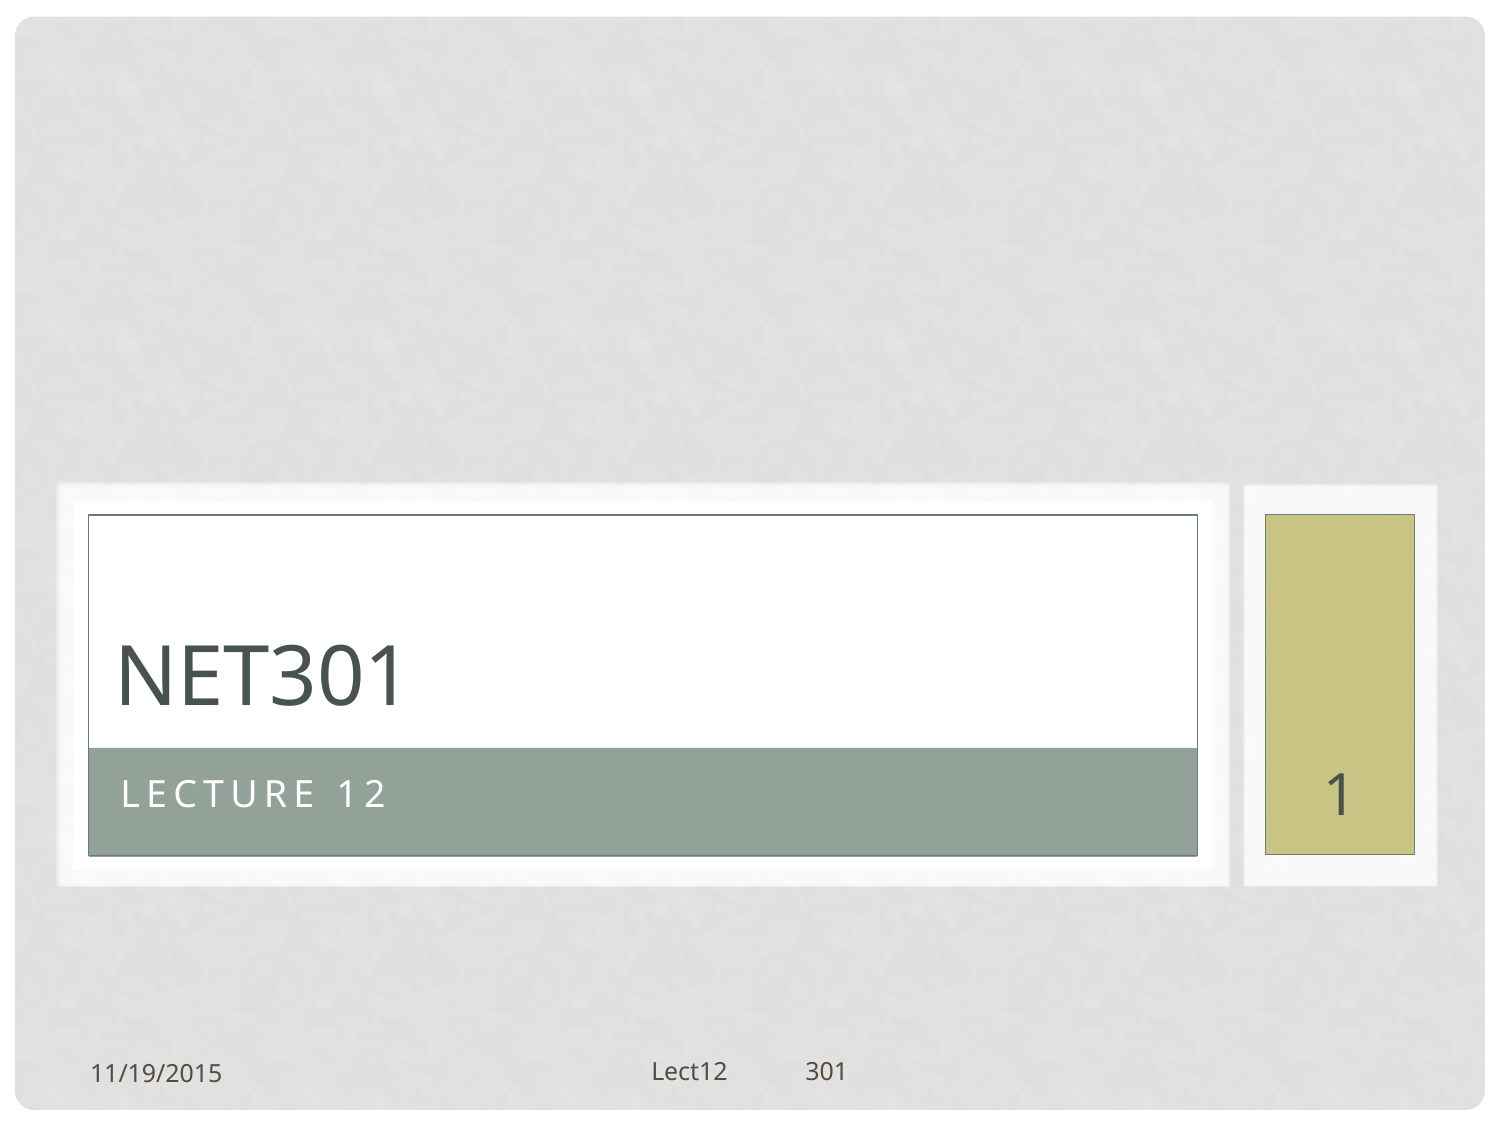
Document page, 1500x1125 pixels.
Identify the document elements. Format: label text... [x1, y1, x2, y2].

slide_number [75, 1042, 425, 1103]
slide_number 1 [1277, 758, 1403, 834]
footer Lect12 301 [512, 1042, 988, 1103]
title net301 [99, 529, 1187, 730]
subtitle LECTURE 12 [105, 762, 1181, 838]
